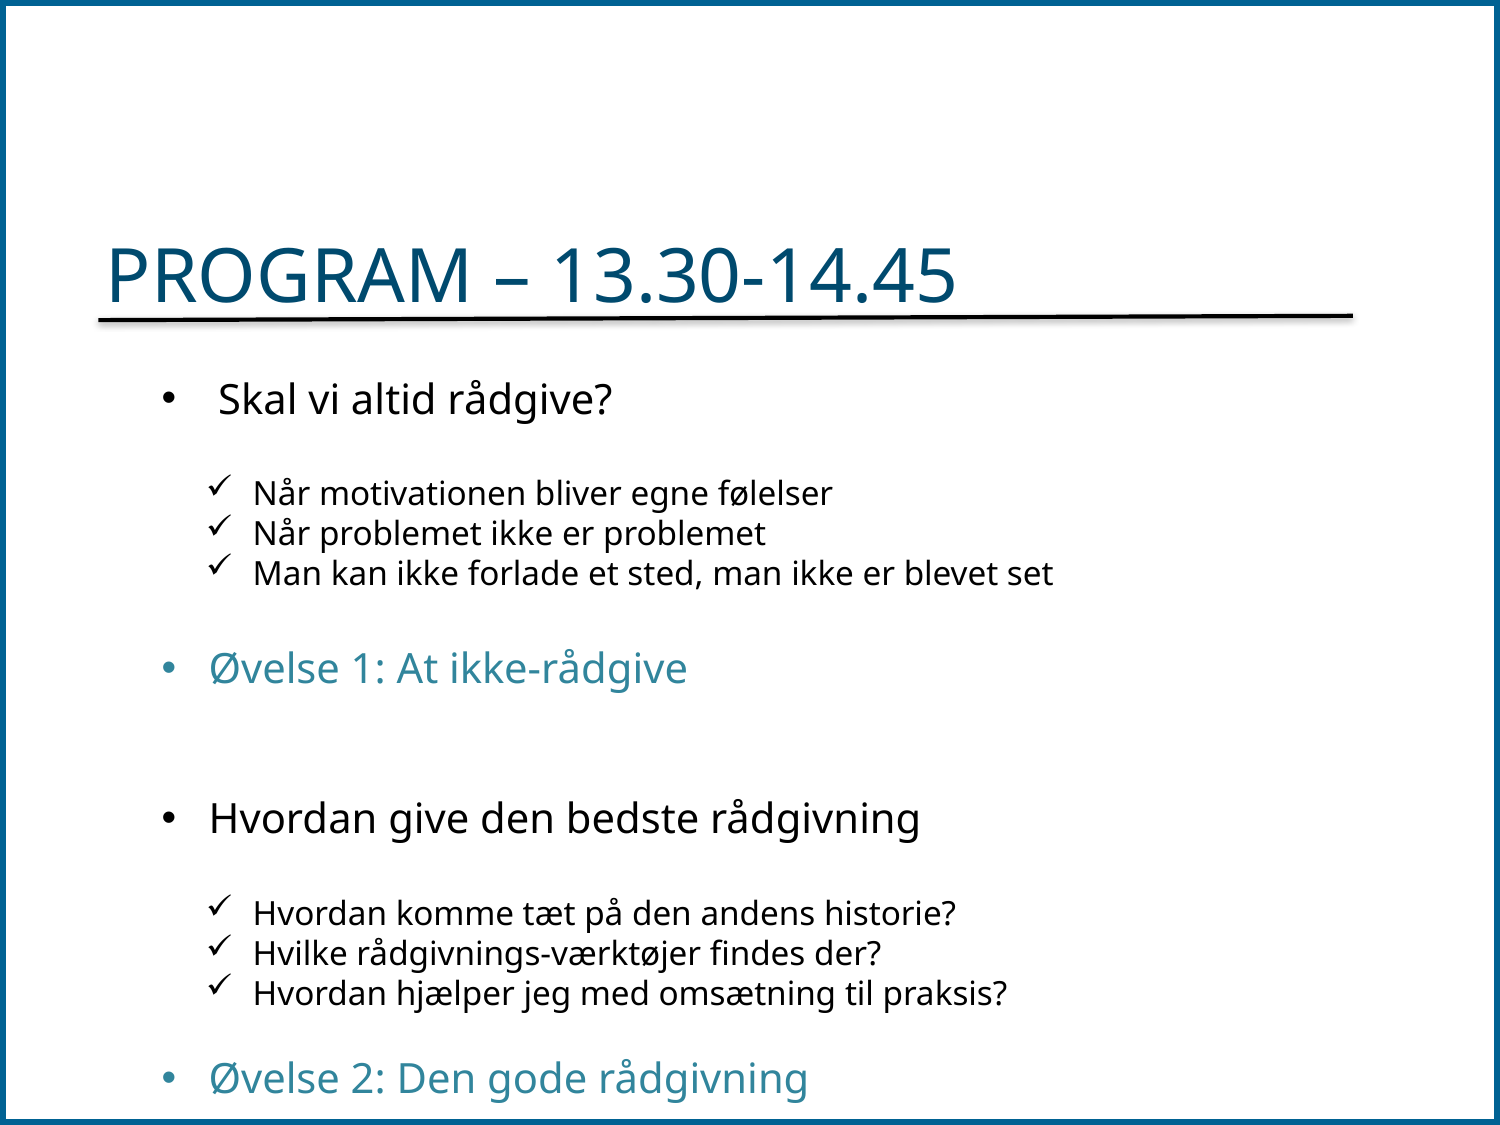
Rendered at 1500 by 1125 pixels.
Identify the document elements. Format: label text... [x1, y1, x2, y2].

title Program – 13.30-14.45 [97, 219, 1257, 312]
text_box Skal vi altid rådgive? Når motivationen bliver egne følelser Når problemet ikke er problemet Man kan ikke forlade et sted, man ikke er blevet set Øvelse 1: At ikke-rådgive Hvordan give den bedste rådgivning Hvordan komme tæt på den andens historie? Hvilke rådgivnings-værktøjer findes der? Hvordan hjælper jeg med omsætning til praksis? Øvelse 2: Den gode rådgivning Opsamling og afrunding [154, 364, 1408, 1125]
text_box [98, 315, 1354, 321]
